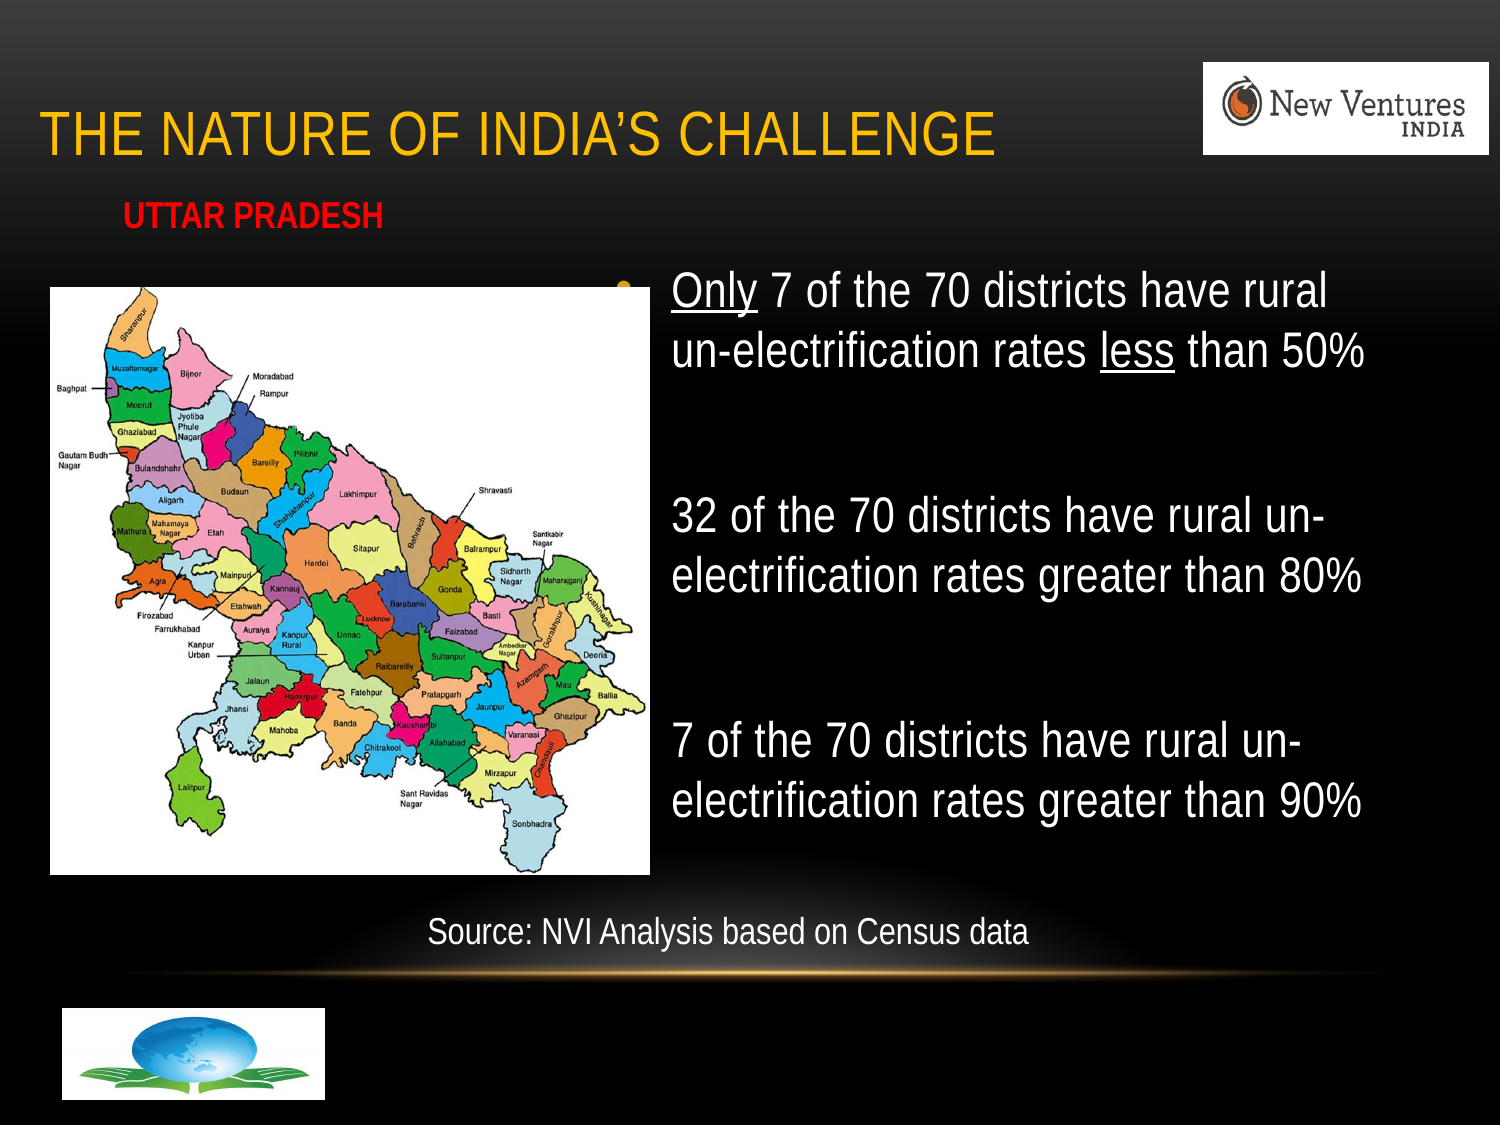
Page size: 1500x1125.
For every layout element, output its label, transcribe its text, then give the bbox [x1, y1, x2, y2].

list Only 7 of the 70 districts have rural un-electrification rates less than 50% 32 of the 70 districts have rural un-electrification rates greater than 80% 7 of the 70 districts have rural un-electrification rates greater than 90% [600, 249, 1400, 899]
title The NatURE of INDIA’s CHALLENGE [24, 50, 1191, 175]
text_box UTTAR PRADESH [108, 184, 507, 244]
picture [0, 0, 1500, 1125]
text_box Source: NVI Analysis based on Census data [412, 899, 1500, 960]
